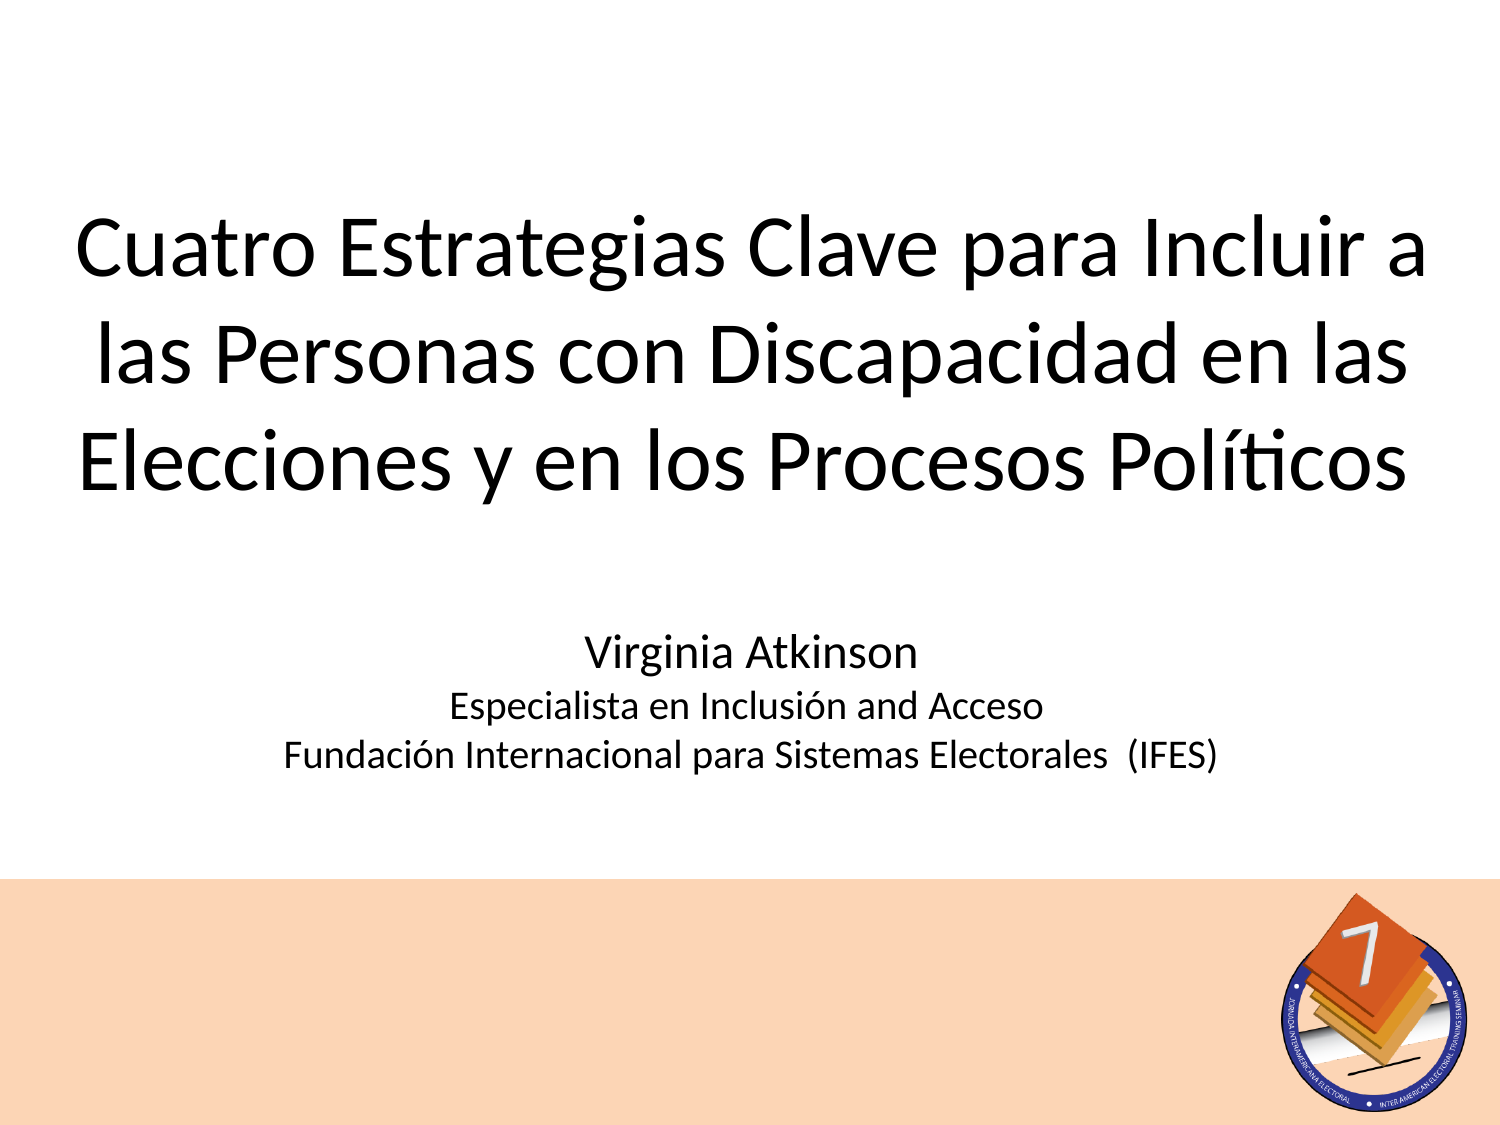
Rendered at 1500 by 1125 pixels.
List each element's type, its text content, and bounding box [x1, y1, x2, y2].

text_box Cuatro Estrategias Clave para Incluir a las Personas con Discapacidad en las Elecciones y en los Procesos Políticos [12, 180, 1495, 517]
text_box Virginia Atkinson Especialista en Inclusión and Acceso Fundación Internacional para Sistemas Electorales (IFES) [78, 612, 1425, 786]
text_box [0, 879, 1500, 1125]
picture [1281, 893, 1471, 1112]
